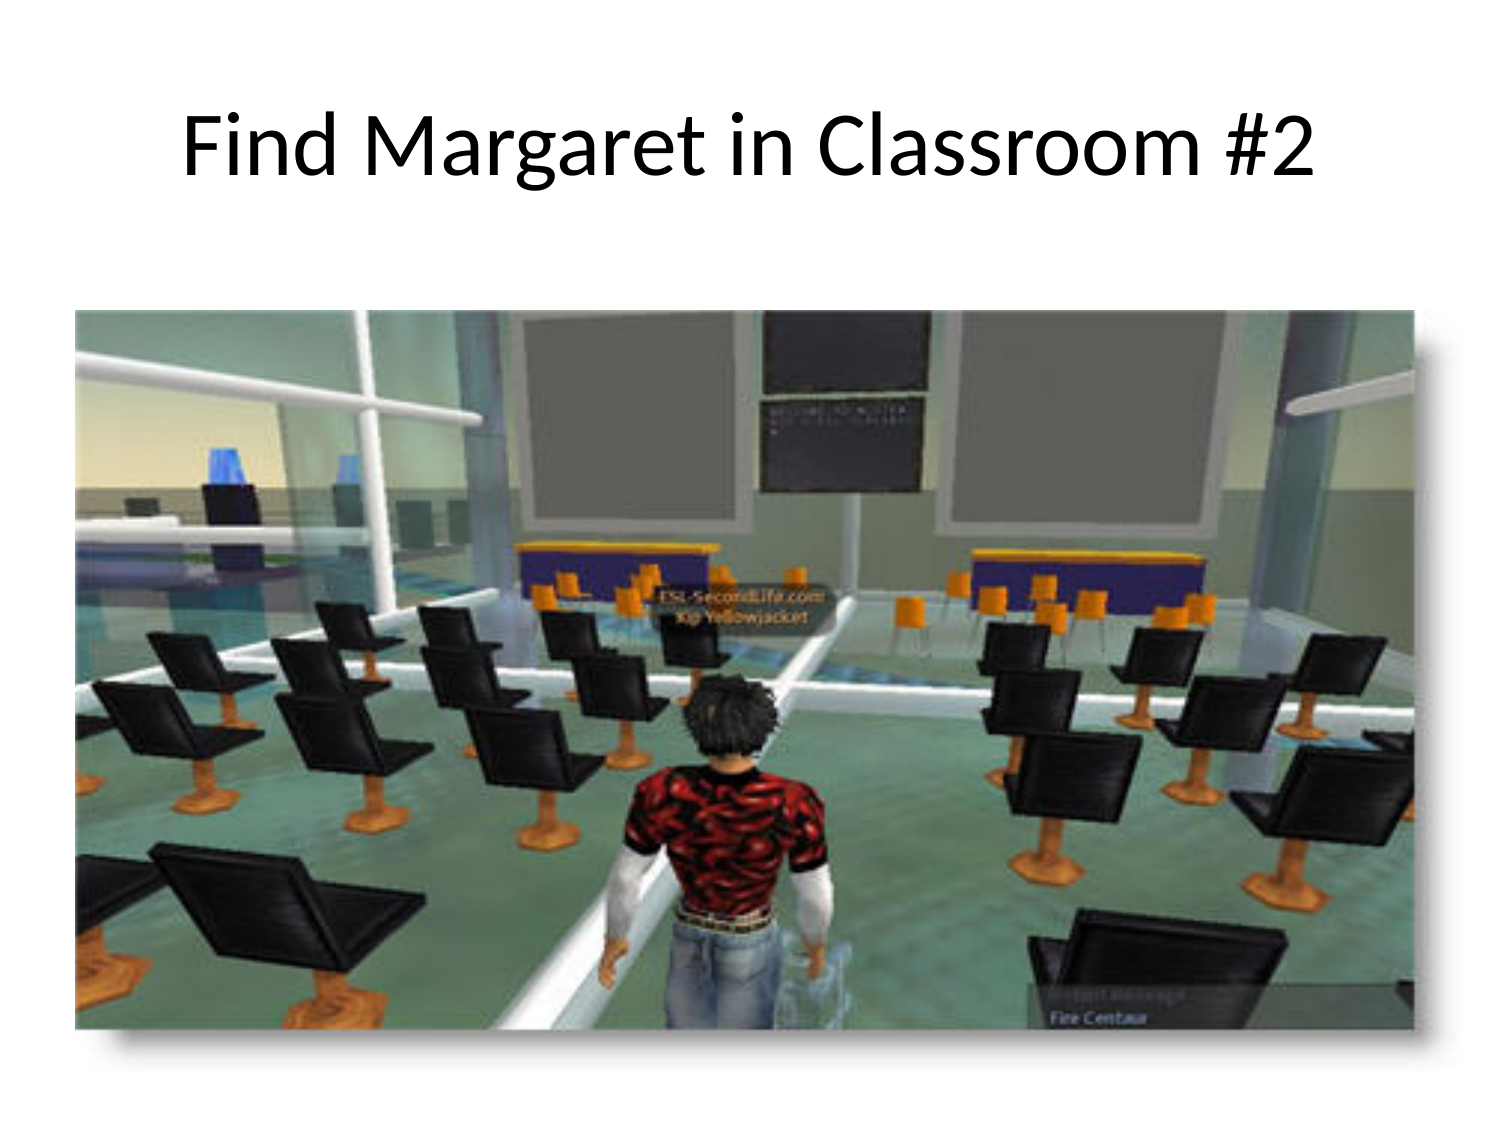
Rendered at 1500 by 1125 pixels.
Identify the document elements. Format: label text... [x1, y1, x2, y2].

title Find Margaret in Classroom #2 [75, 45, 1425, 233]
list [74, 310, 1463, 1073]
